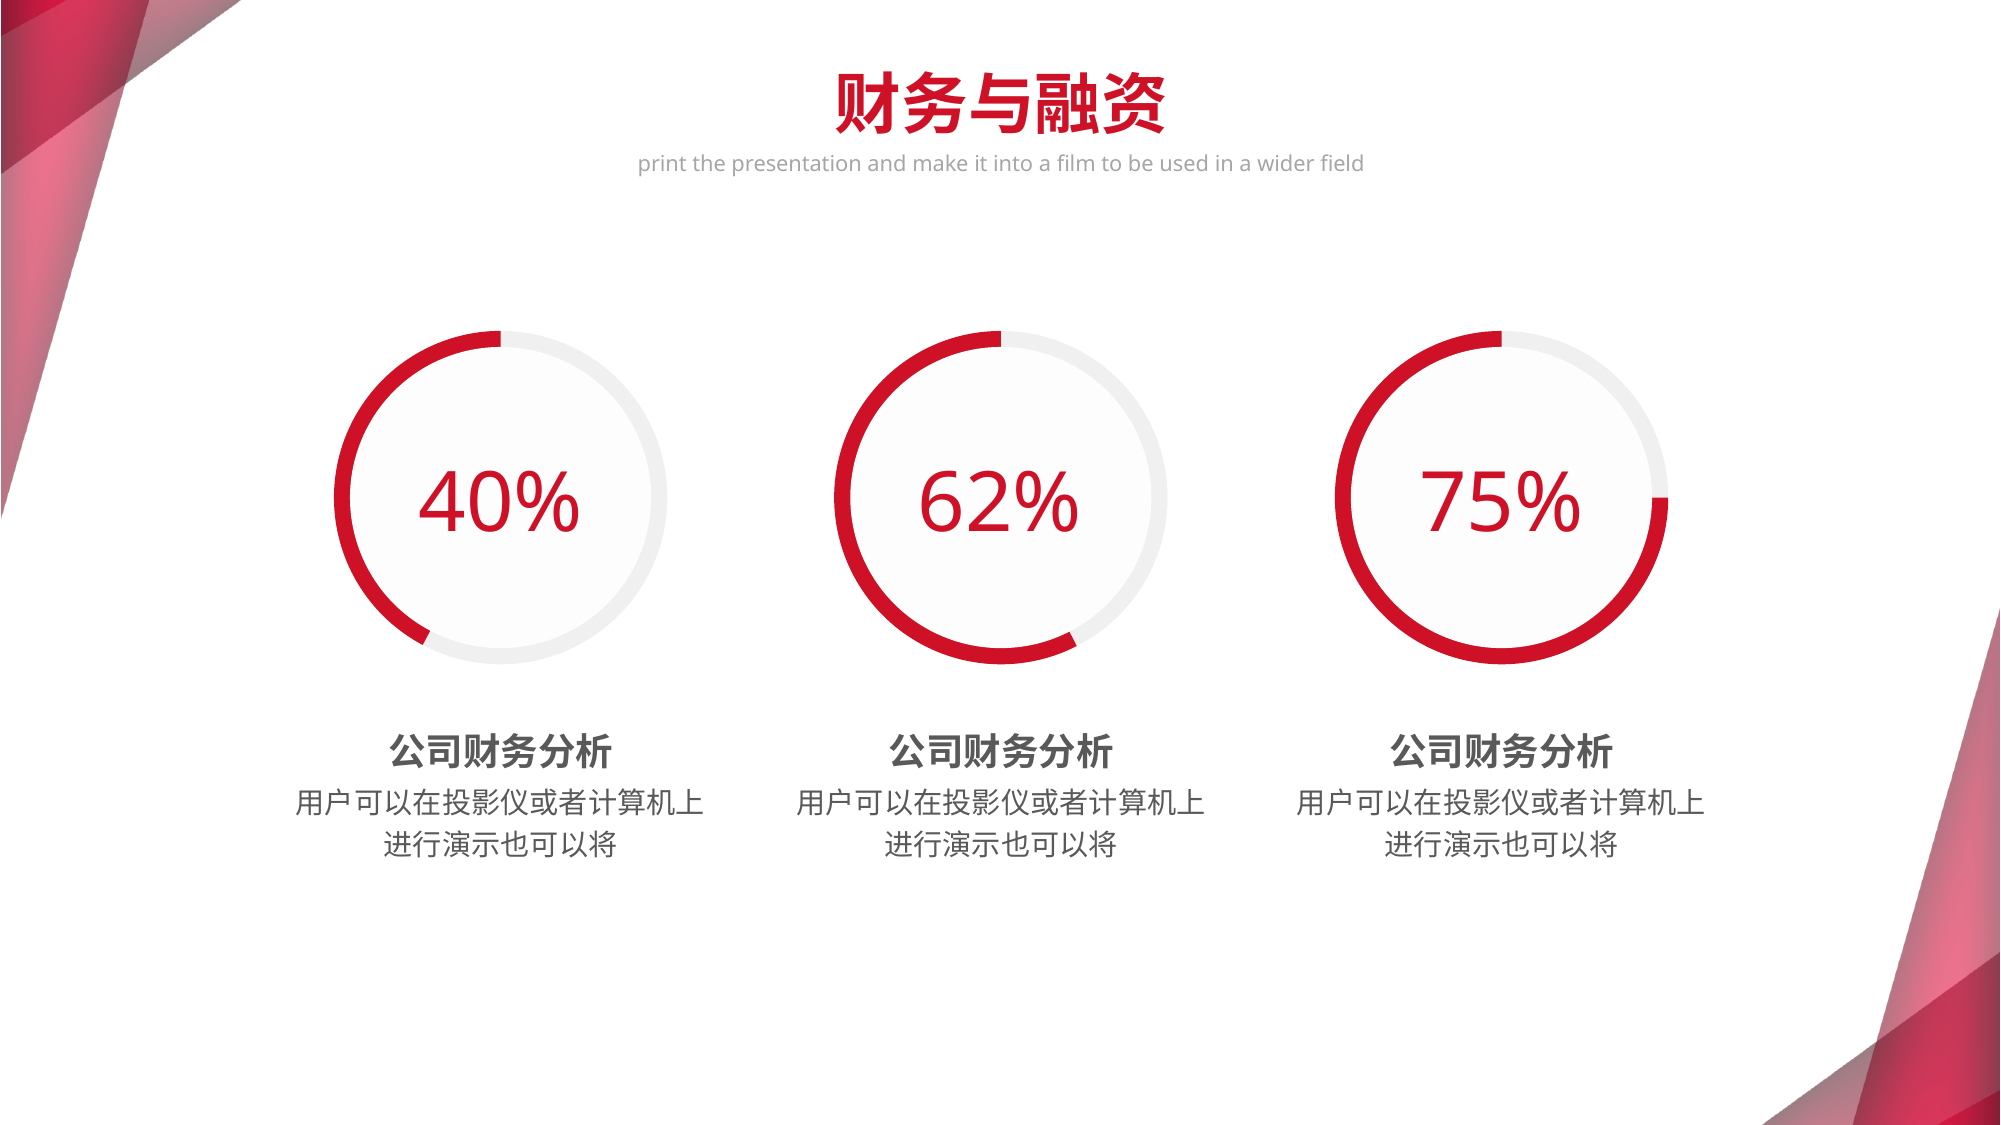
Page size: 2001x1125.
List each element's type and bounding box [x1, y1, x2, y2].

text_box [1334, 330, 1669, 665]
text_box [778, 711, 1224, 871]
picture [1697, 606, 1999, 1125]
picture [2, 0, 303, 520]
text_box [544, 54, 1459, 184]
text_box [333, 330, 668, 665]
text_box [278, 711, 723, 871]
text_box [1279, 711, 1724, 871]
text_box [834, 330, 1168, 665]
